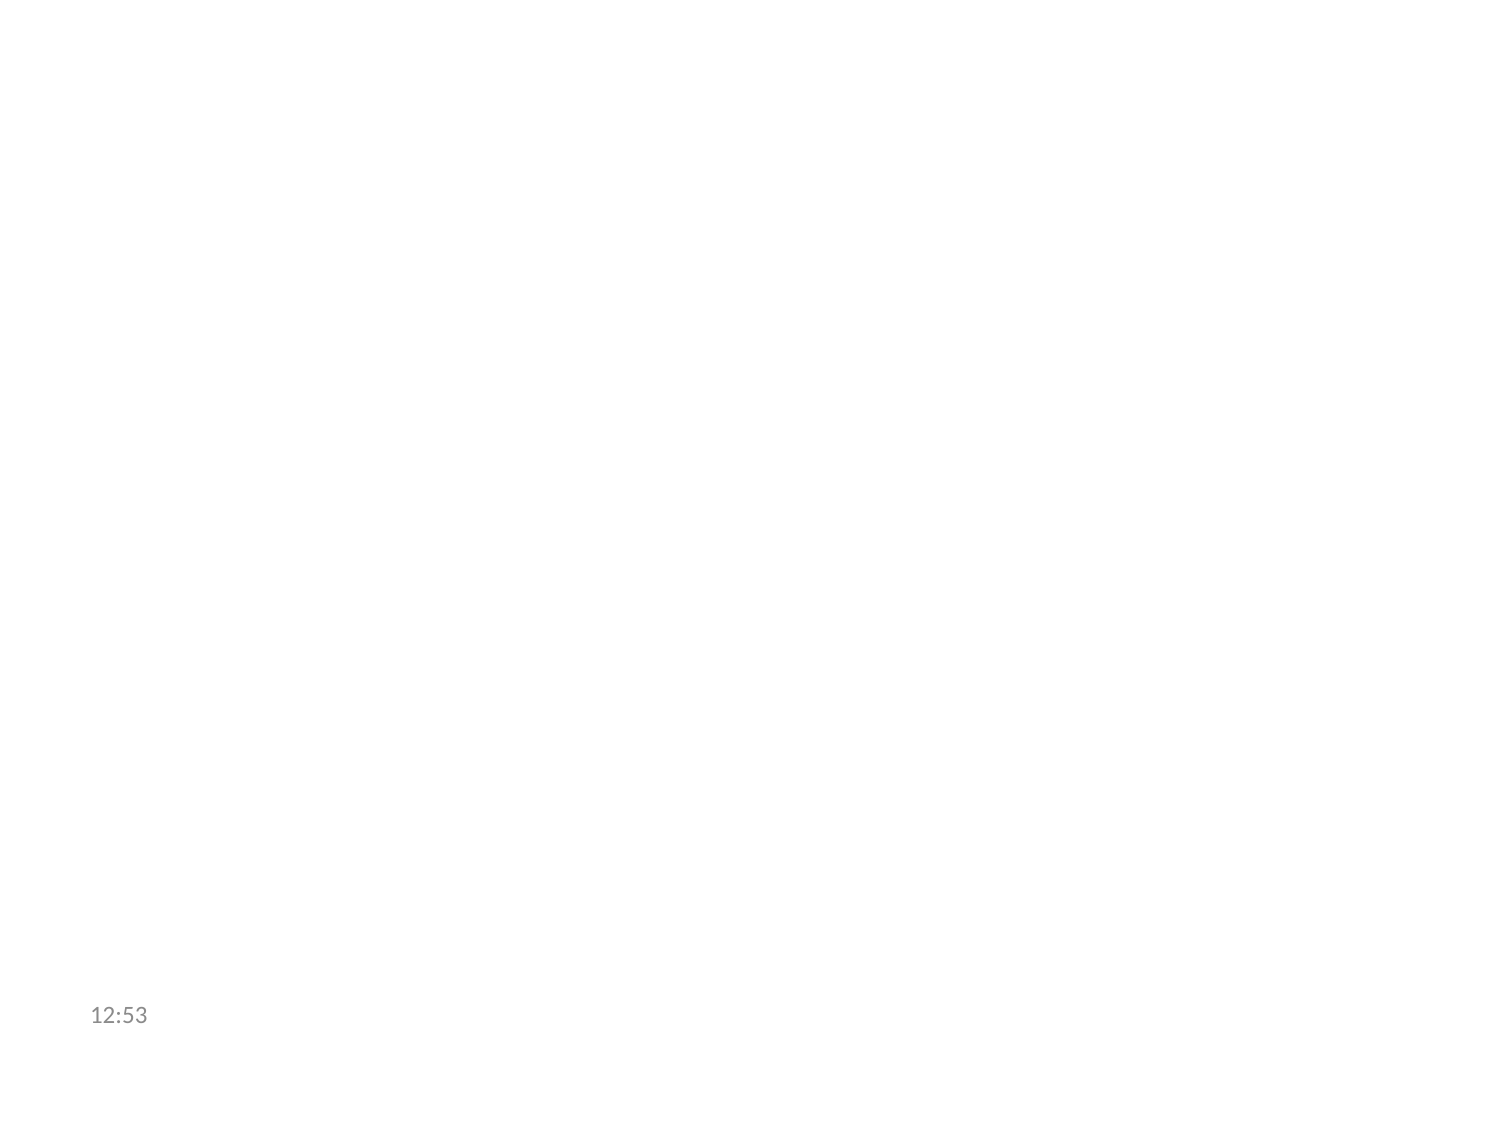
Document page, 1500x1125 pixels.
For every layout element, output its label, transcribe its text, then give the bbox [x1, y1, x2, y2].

text_box 15:35 [75, 983, 425, 1044]
